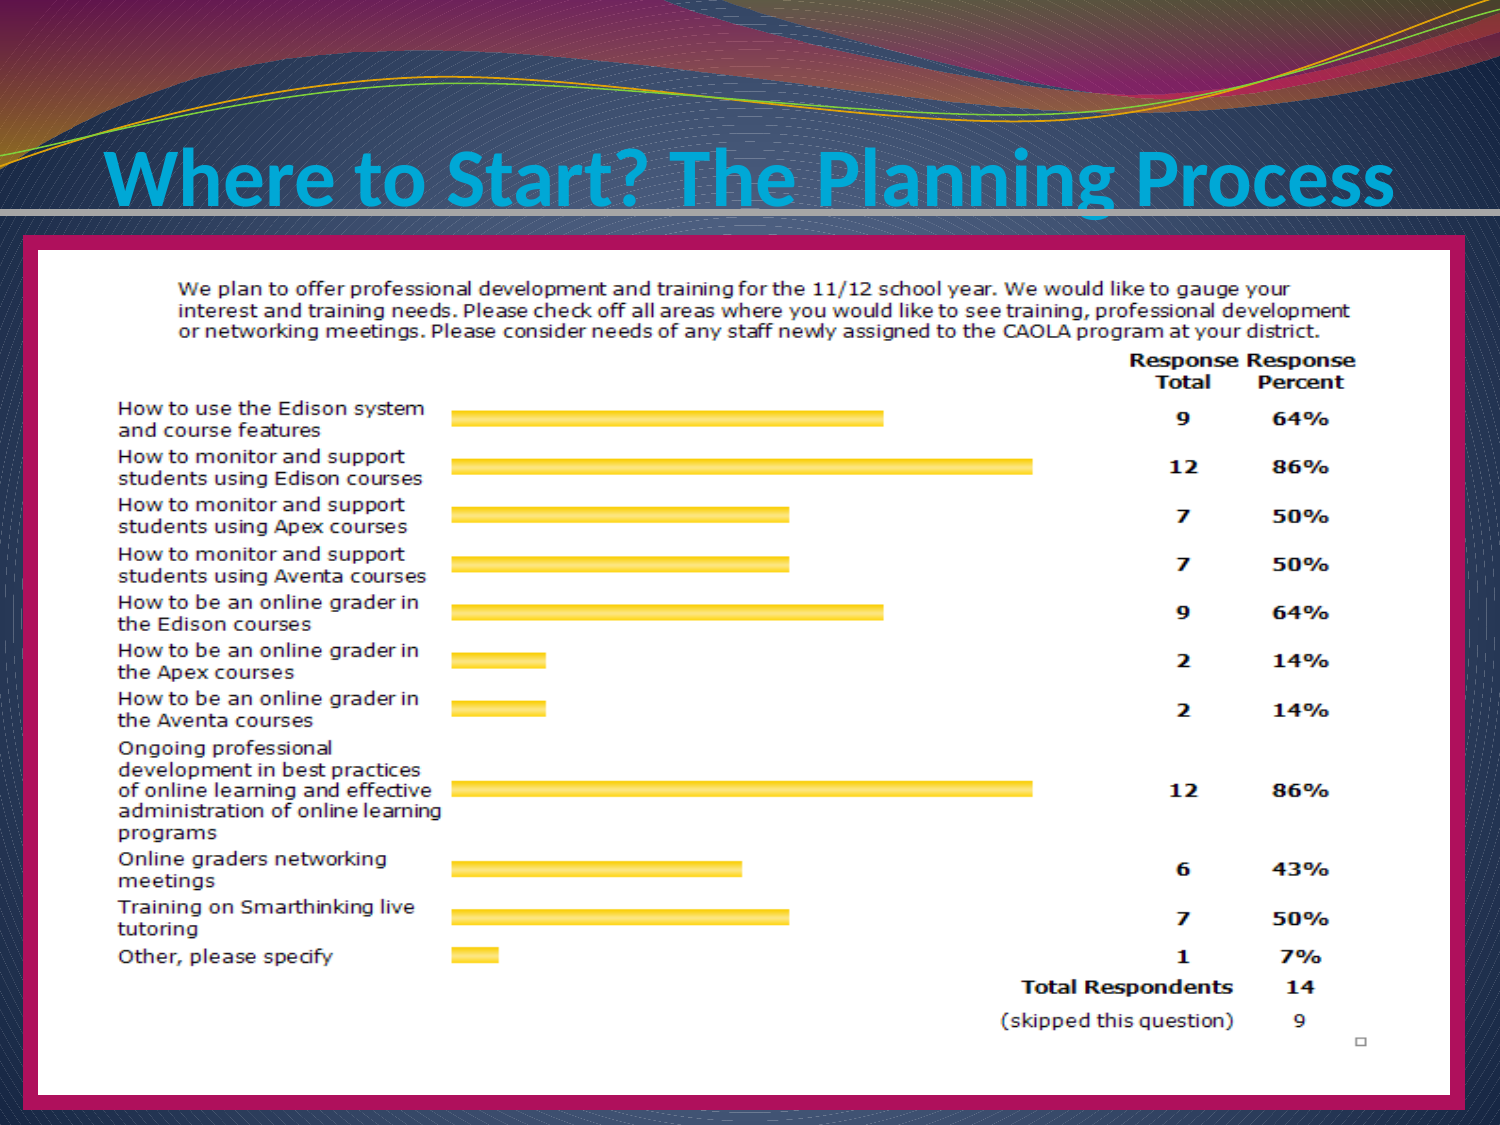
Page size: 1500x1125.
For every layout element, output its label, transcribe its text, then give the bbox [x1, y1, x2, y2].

picture [37, 249, 1451, 1096]
title Where to Start? The Planning Process [0, 125, 1500, 209]
